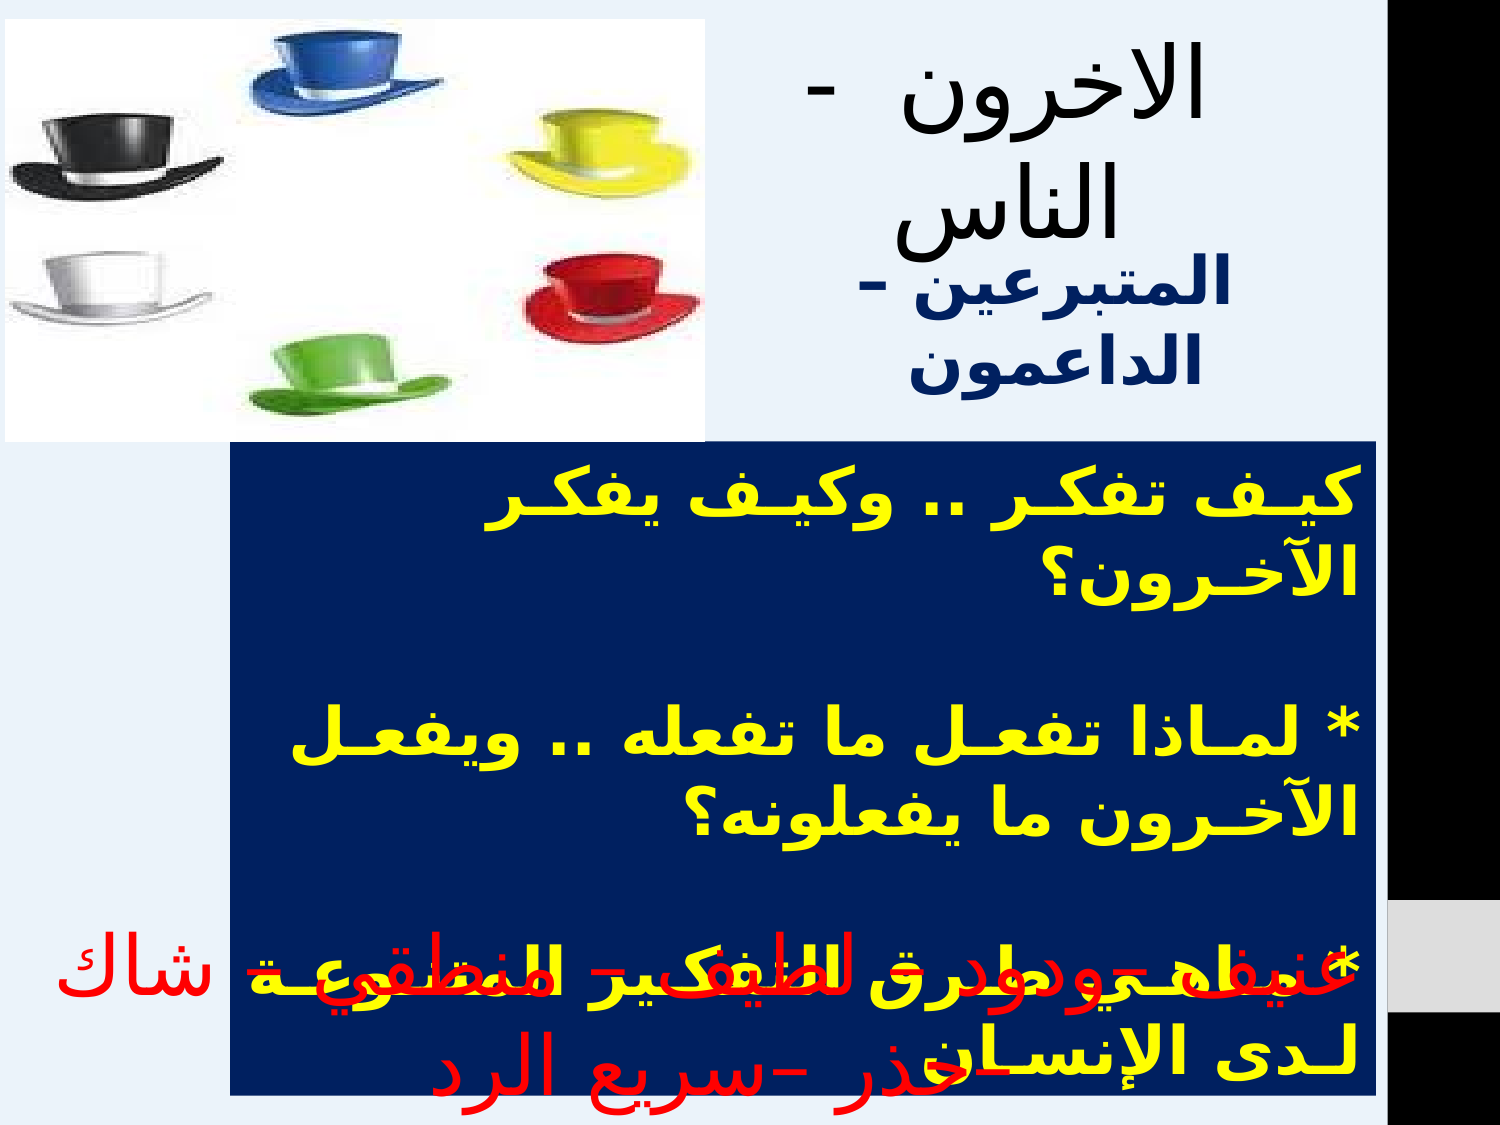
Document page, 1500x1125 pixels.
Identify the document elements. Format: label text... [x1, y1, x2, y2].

text_box كيـف تفكـر .. وكيـف يفكـر الآخـرون؟ * لمـاذا تفعـل ما تفعله .. ويفعـل الآخـرون ما يفعلونه؟ * مـاهـي طـرق التفكـير المتنـوعـة لـدى الإنسـان [230, 441, 1376, 905]
title الاخرون - الناس [715, 45, 1325, 233]
picture [5, 18, 706, 442]
text_box المتبرعين – الداعمون [750, 230, 1341, 405]
text_box عنيف –ودود – لطيف – منطقي – شاك –حذر –سريع الرد [5, 905, 1412, 1120]
